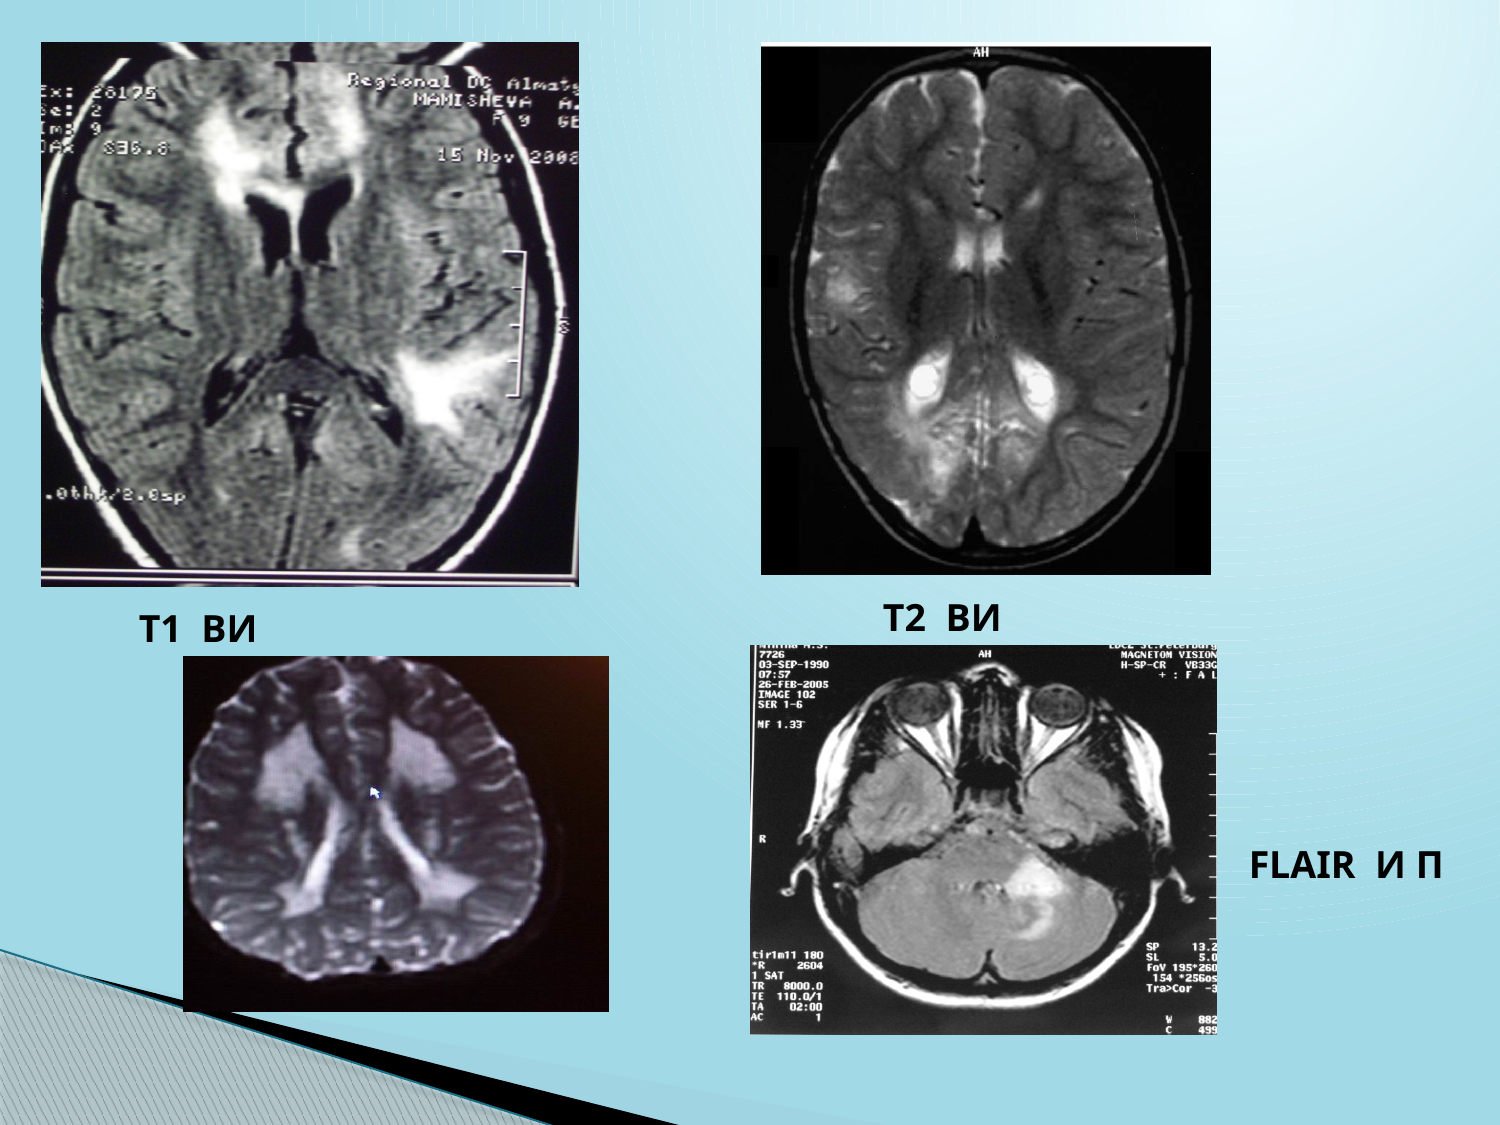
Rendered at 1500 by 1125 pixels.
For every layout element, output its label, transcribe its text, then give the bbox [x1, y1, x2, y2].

text_box Т2 ВИ [868, 586, 1152, 643]
picture [182, 656, 609, 1012]
picture [40, 42, 579, 587]
picture [761, 42, 1211, 575]
text_box FLAIR И П [1234, 834, 1459, 894]
text_box Т1 ВИ [123, 597, 408, 658]
picture [749, 644, 1217, 1036]
